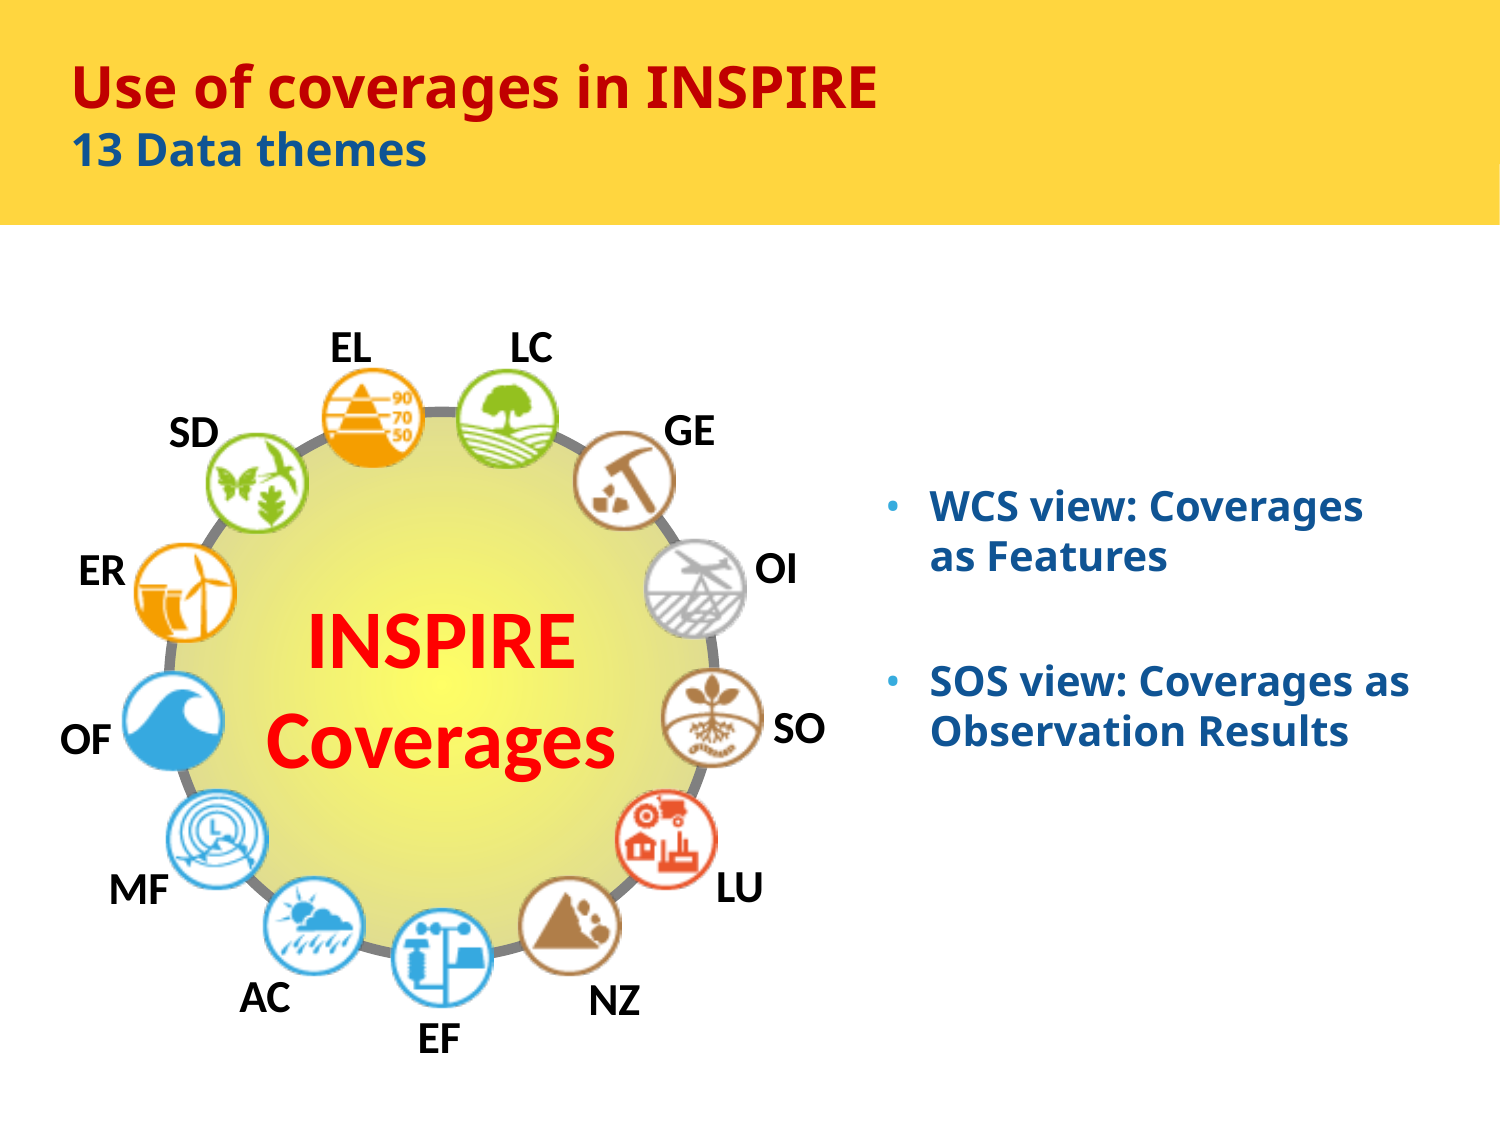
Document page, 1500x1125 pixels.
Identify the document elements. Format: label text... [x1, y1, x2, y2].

list WCS view: Coverages as Features SOS view: Coverages as Observation Results [870, 284, 1430, 1035]
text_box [41, 308, 844, 1071]
title Use of coverages in INSPIRE 13 Data themes [70, 50, 1430, 177]
